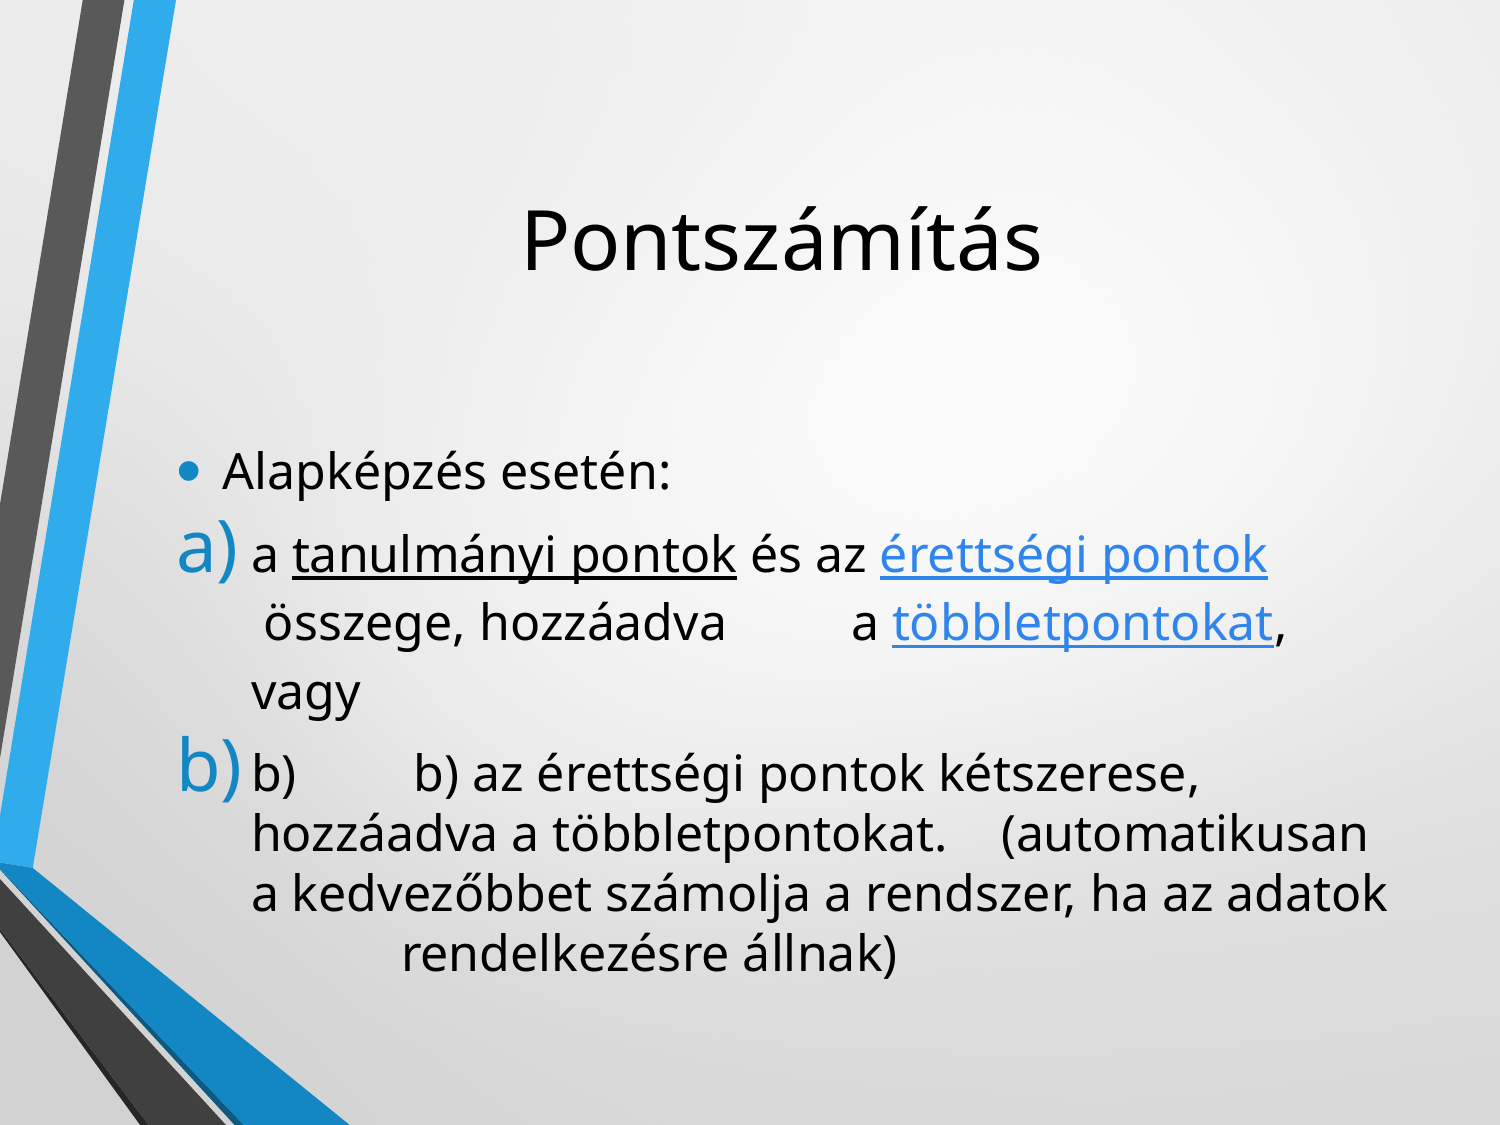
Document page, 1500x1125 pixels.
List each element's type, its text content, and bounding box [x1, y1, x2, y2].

list Alapképzés esetén: a tanulmányi pontok és az érettségi pontok összege, hozzáadva a többletpontokat, vagy b) b) az érettségi pontok kétszerese, hozzáadva a többletpontokat. (automatikusan a kedvezőbbet számolja a rendszer, ha az adatok rendelkezésre állnak) [161, 437, 1425, 985]
title Pontszámítás [161, 75, 1425, 400]
